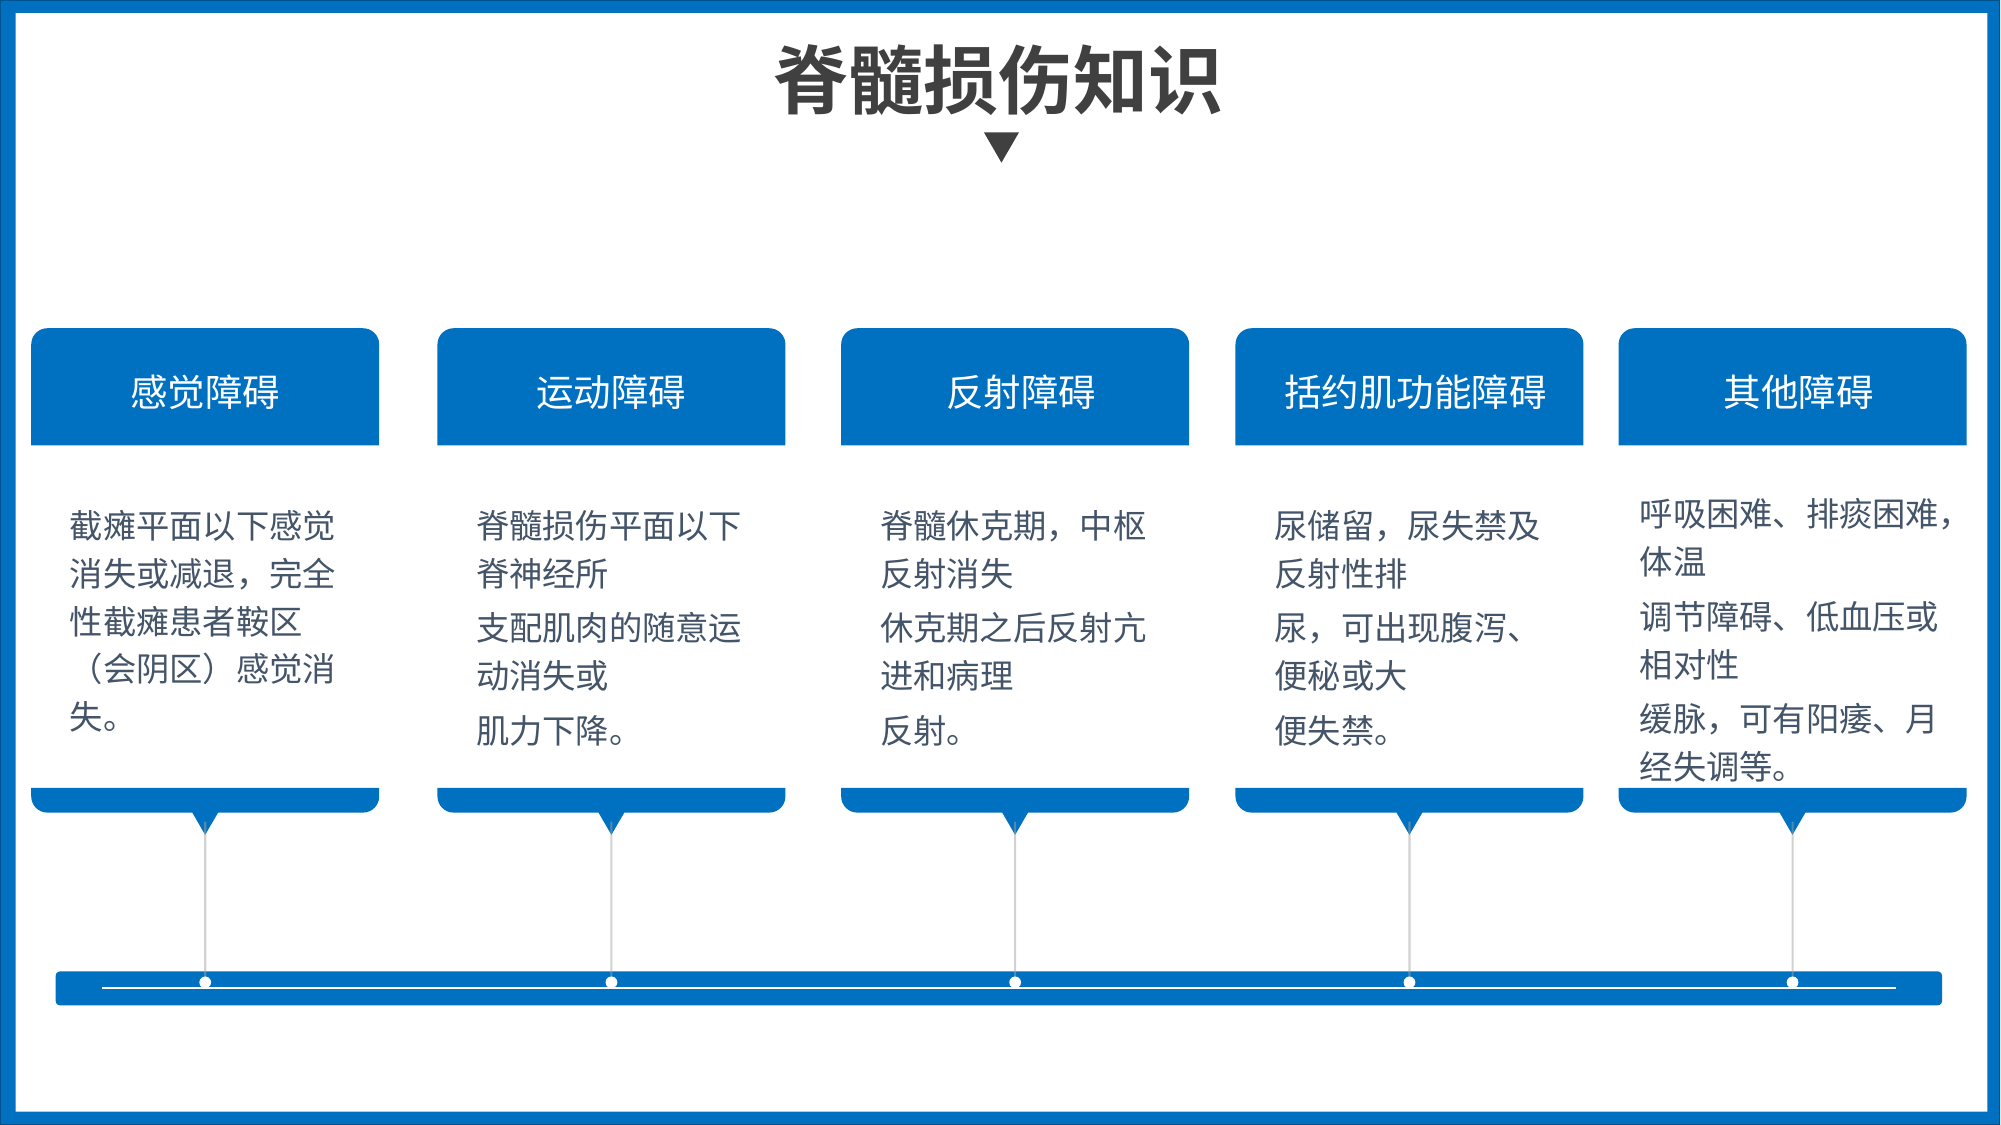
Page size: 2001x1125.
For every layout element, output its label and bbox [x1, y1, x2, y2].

text_box [31, 328, 1967, 1006]
